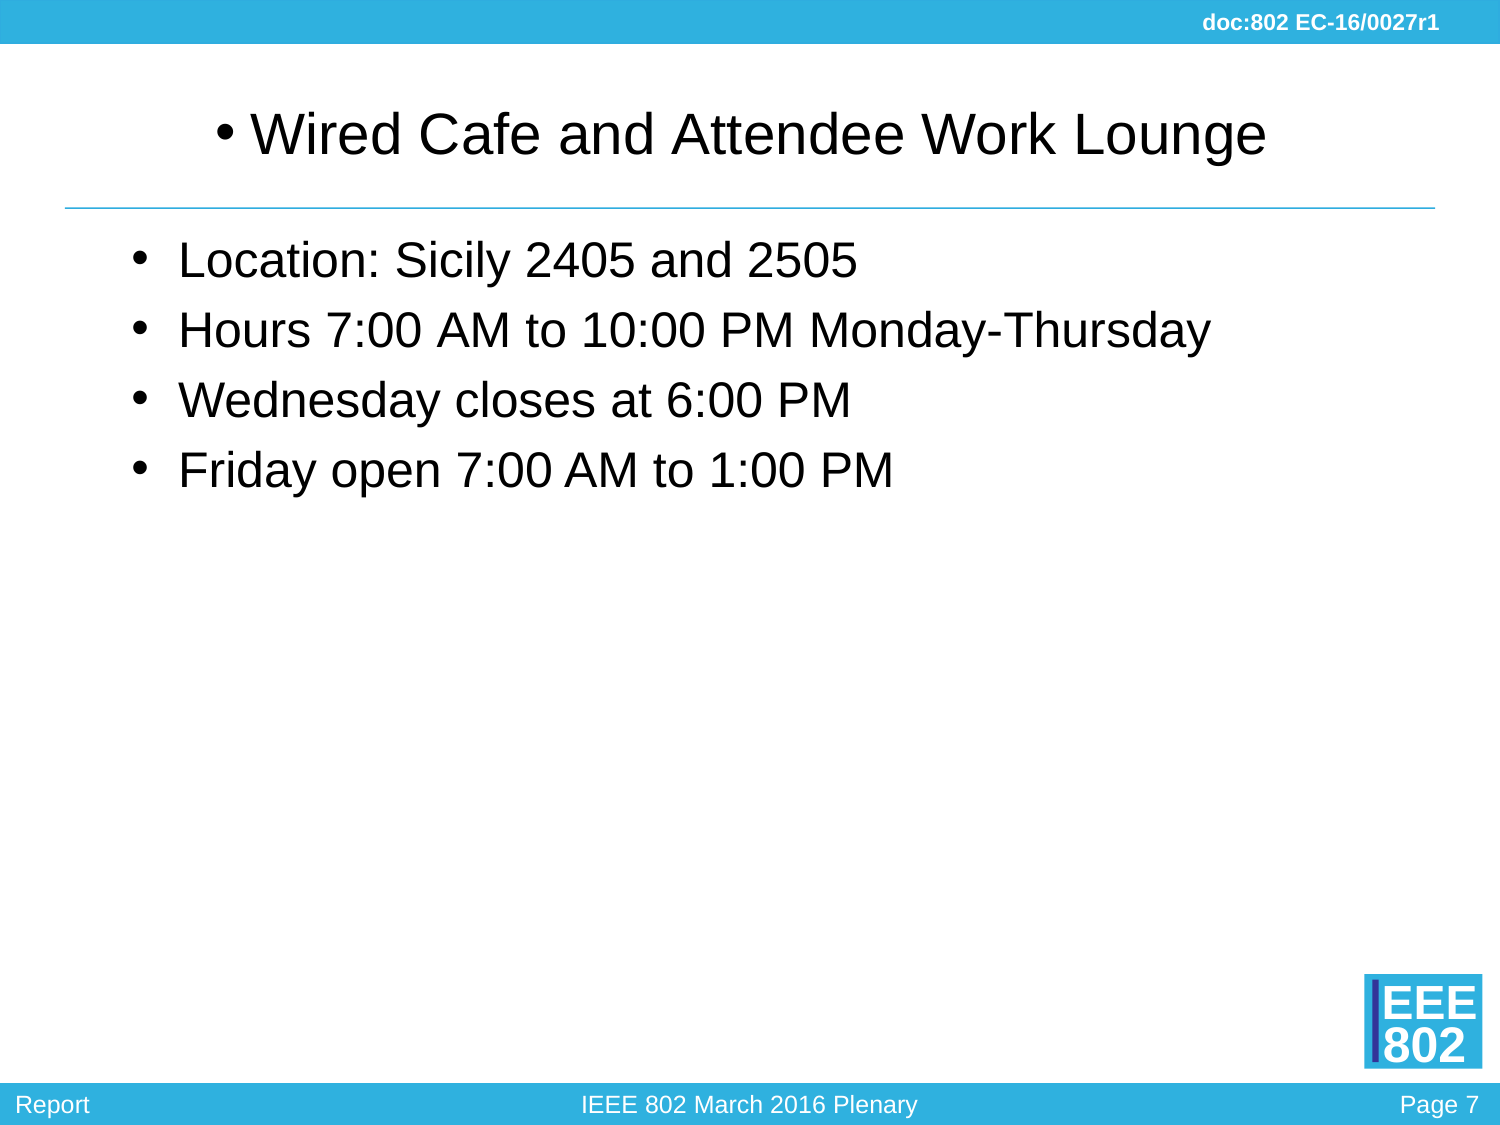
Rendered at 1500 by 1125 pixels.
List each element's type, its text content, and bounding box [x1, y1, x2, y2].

list Location: Sicily 2405 and 2505 Hours 7:00 AM to 10:00 PM Monday-Thursday Wednesday closes at 6:00 PM Friday open 7:00 AM to 1:00 PM [41, 220, 1392, 963]
title Wired Cafe and Attendee Work Lounge [75, 66, 1425, 197]
